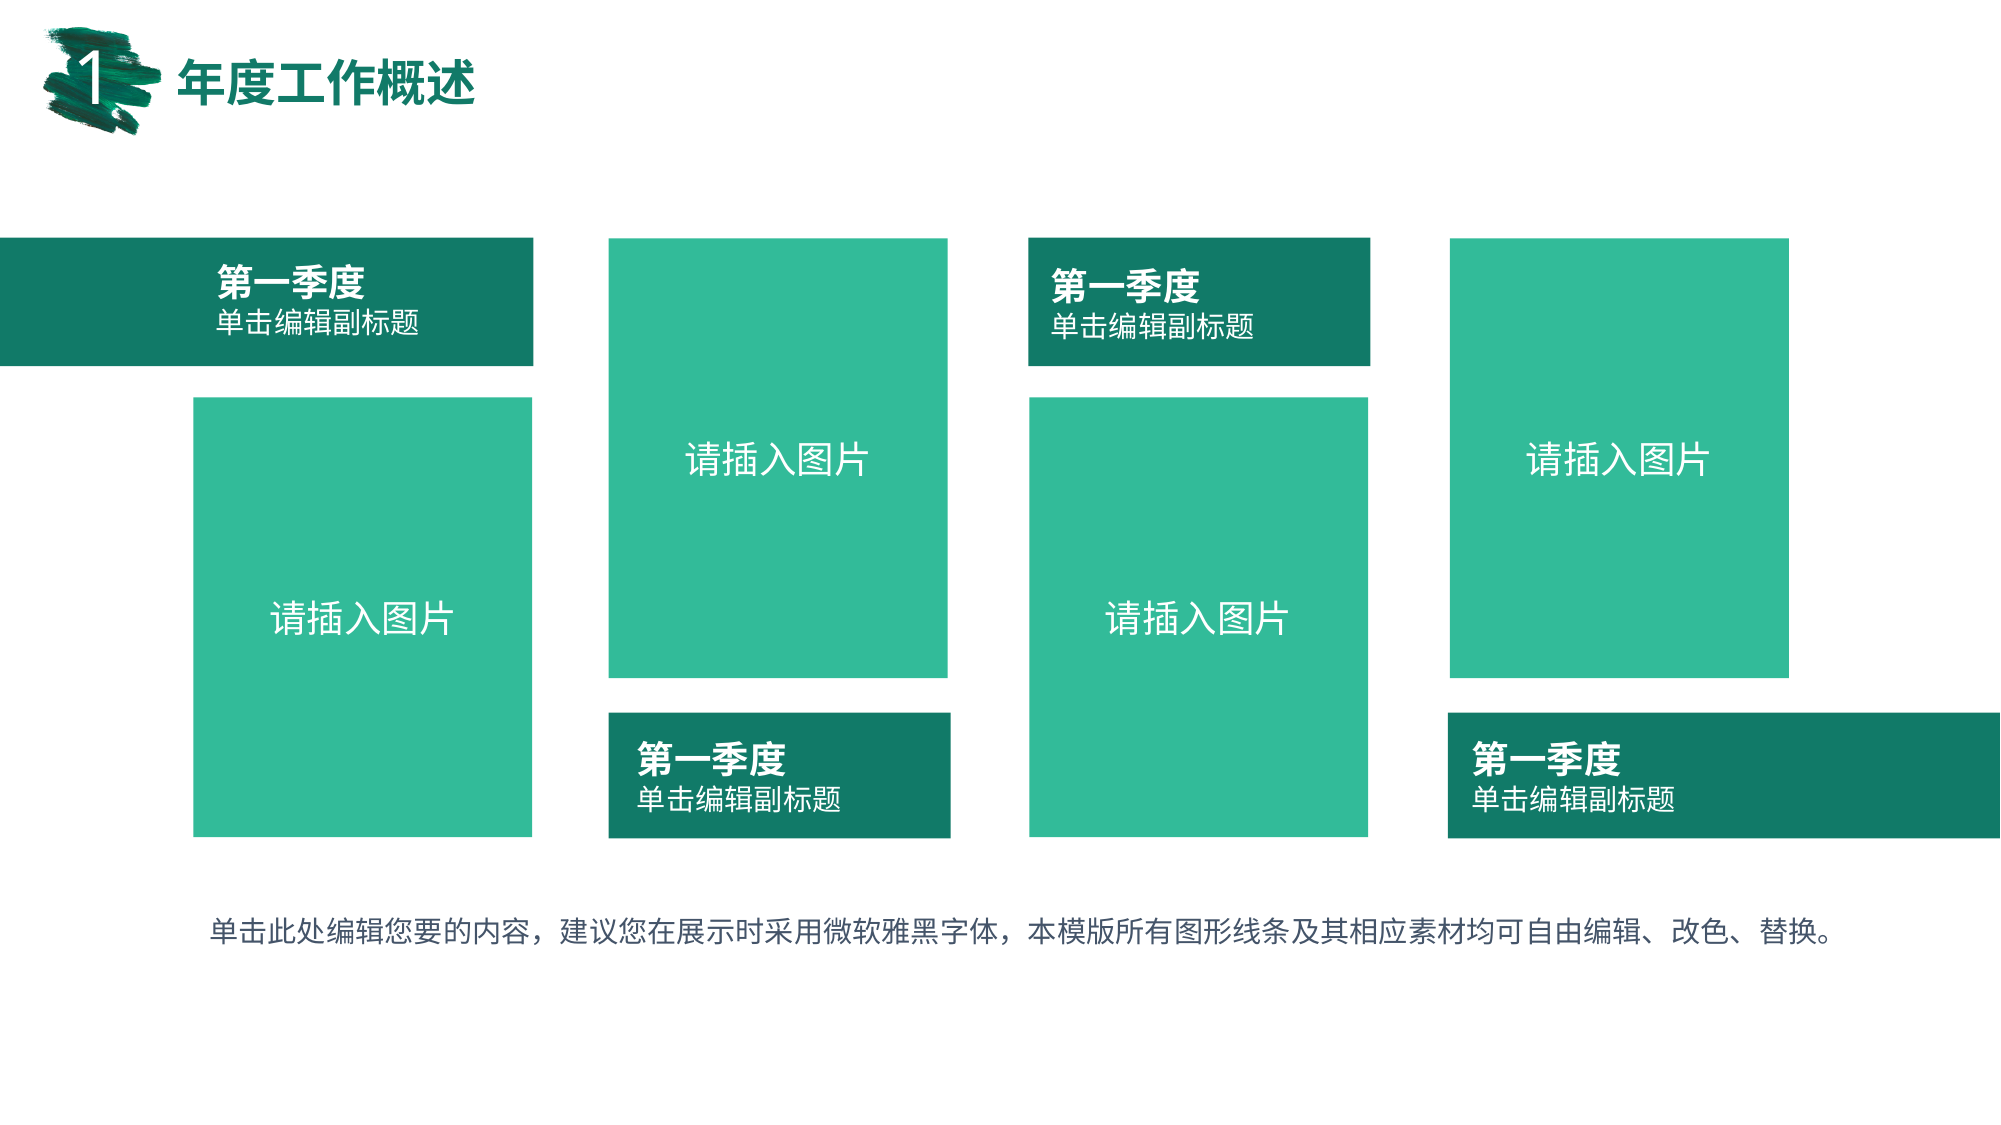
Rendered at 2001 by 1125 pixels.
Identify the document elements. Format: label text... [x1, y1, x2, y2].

text_box [608, 712, 951, 839]
text_box [1028, 237, 1371, 367]
text_box 单击此处编辑您要的内容，建议您在展示时采用微软雅黑字体，本模版所有图形线条及其相应素材均可自由编辑、改色、替换。 [162, 899, 1895, 957]
text_box 单击编辑副标题 [1035, 301, 1362, 351]
text_box 单击编辑副标题 [200, 296, 533, 347]
text_box [1447, 712, 2000, 839]
text_box 第一季度 [201, 251, 534, 312]
text_box [0, 237, 534, 367]
text_box 请插入图片 [608, 238, 948, 679]
text_box 请插入图片 [1449, 238, 1789, 679]
text_box 请插入图片 [193, 397, 533, 838]
text_box 单击编辑副标题 [622, 773, 951, 824]
text_box 年度工作概述 [168, 43, 533, 119]
text_box 单击编辑副标题 [1456, 773, 1799, 824]
picture [42, 25, 163, 136]
text_box 第一季度 [1456, 728, 1799, 773]
text_box 第一季度 [622, 728, 951, 773]
text_box 第一季度 [1035, 255, 1363, 316]
text_box 请插入图片 [1029, 397, 1369, 838]
